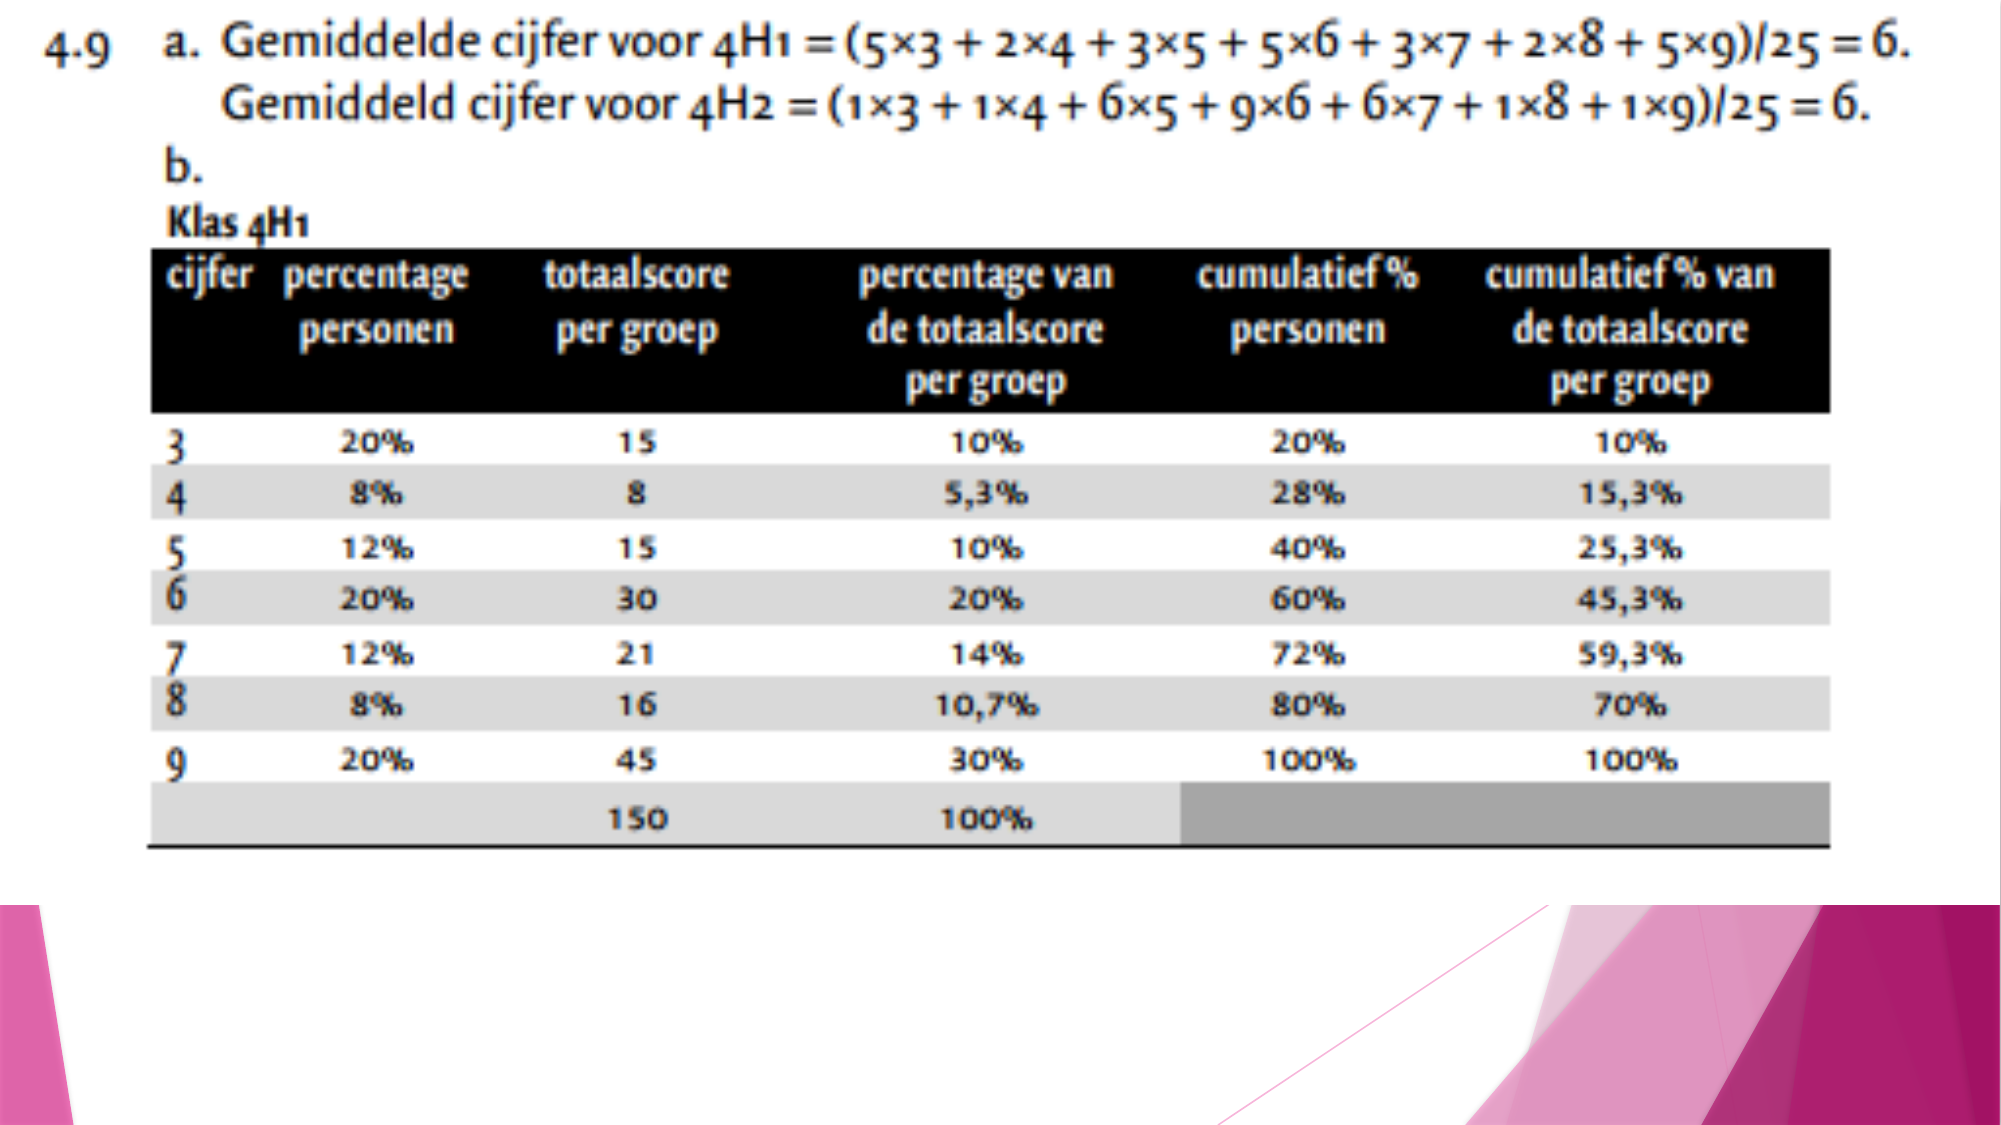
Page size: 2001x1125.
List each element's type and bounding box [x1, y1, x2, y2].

picture [0, 0, 2000, 905]
